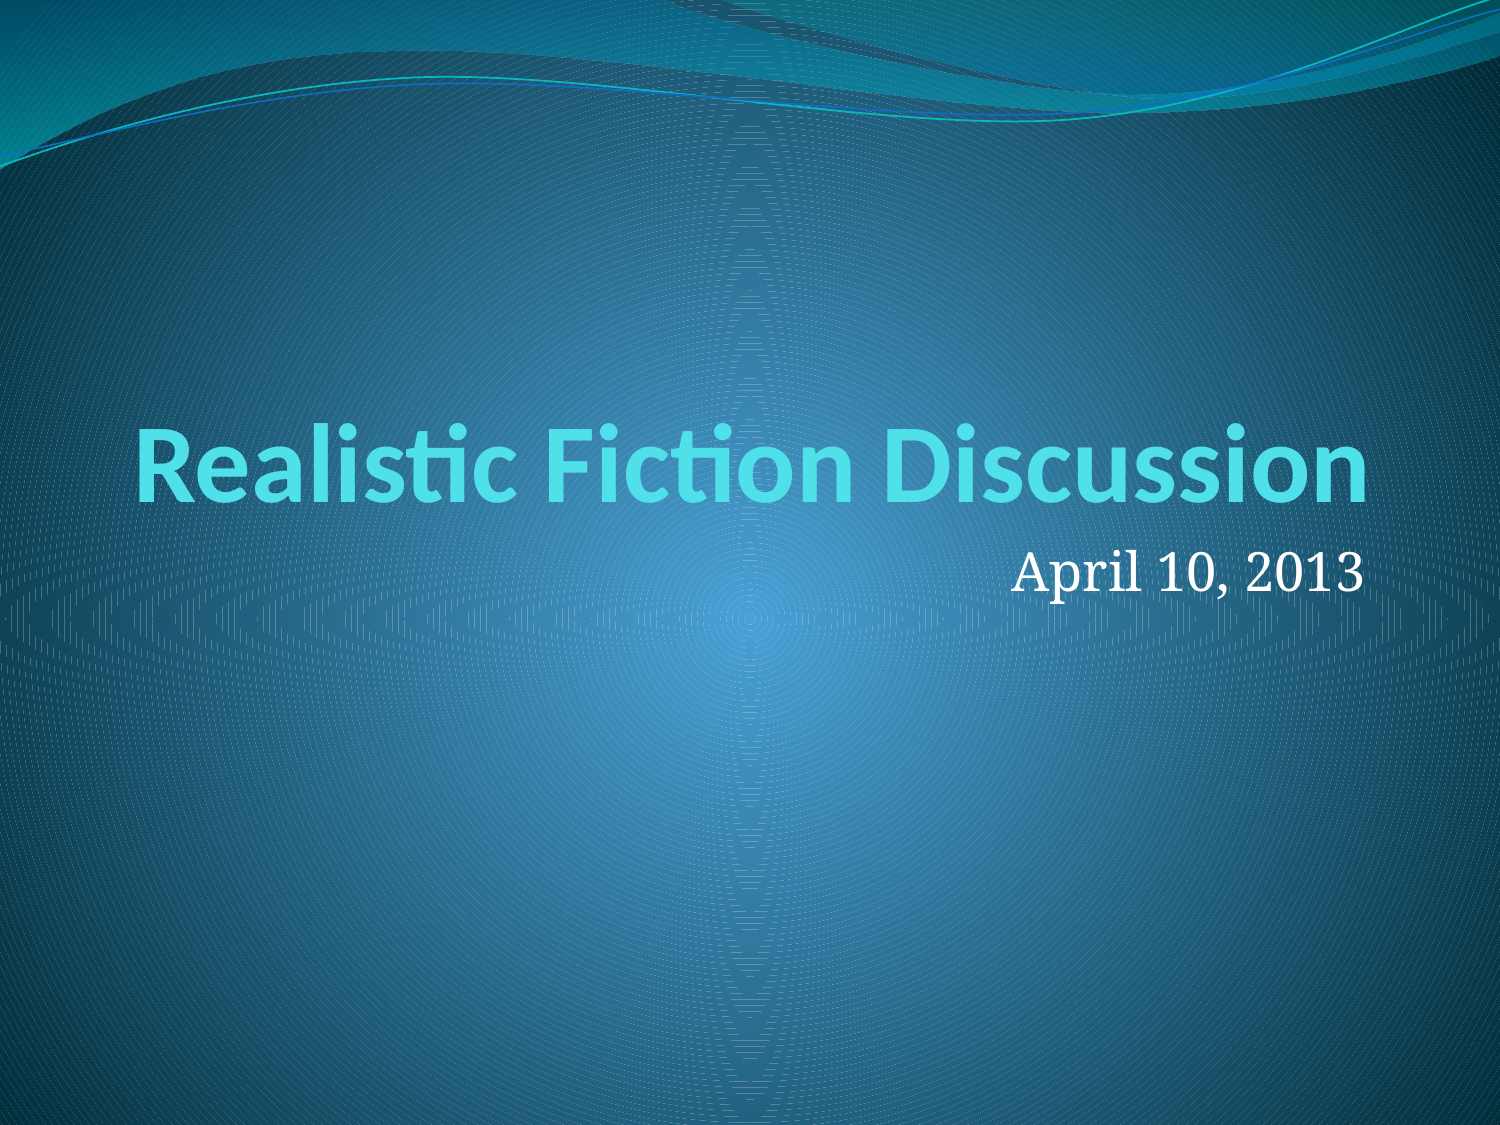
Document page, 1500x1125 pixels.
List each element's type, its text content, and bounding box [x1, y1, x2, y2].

title Realistic Fiction Discussion [87, 224, 1376, 525]
subtitle April 10, 2013 [87, 529, 1376, 818]
